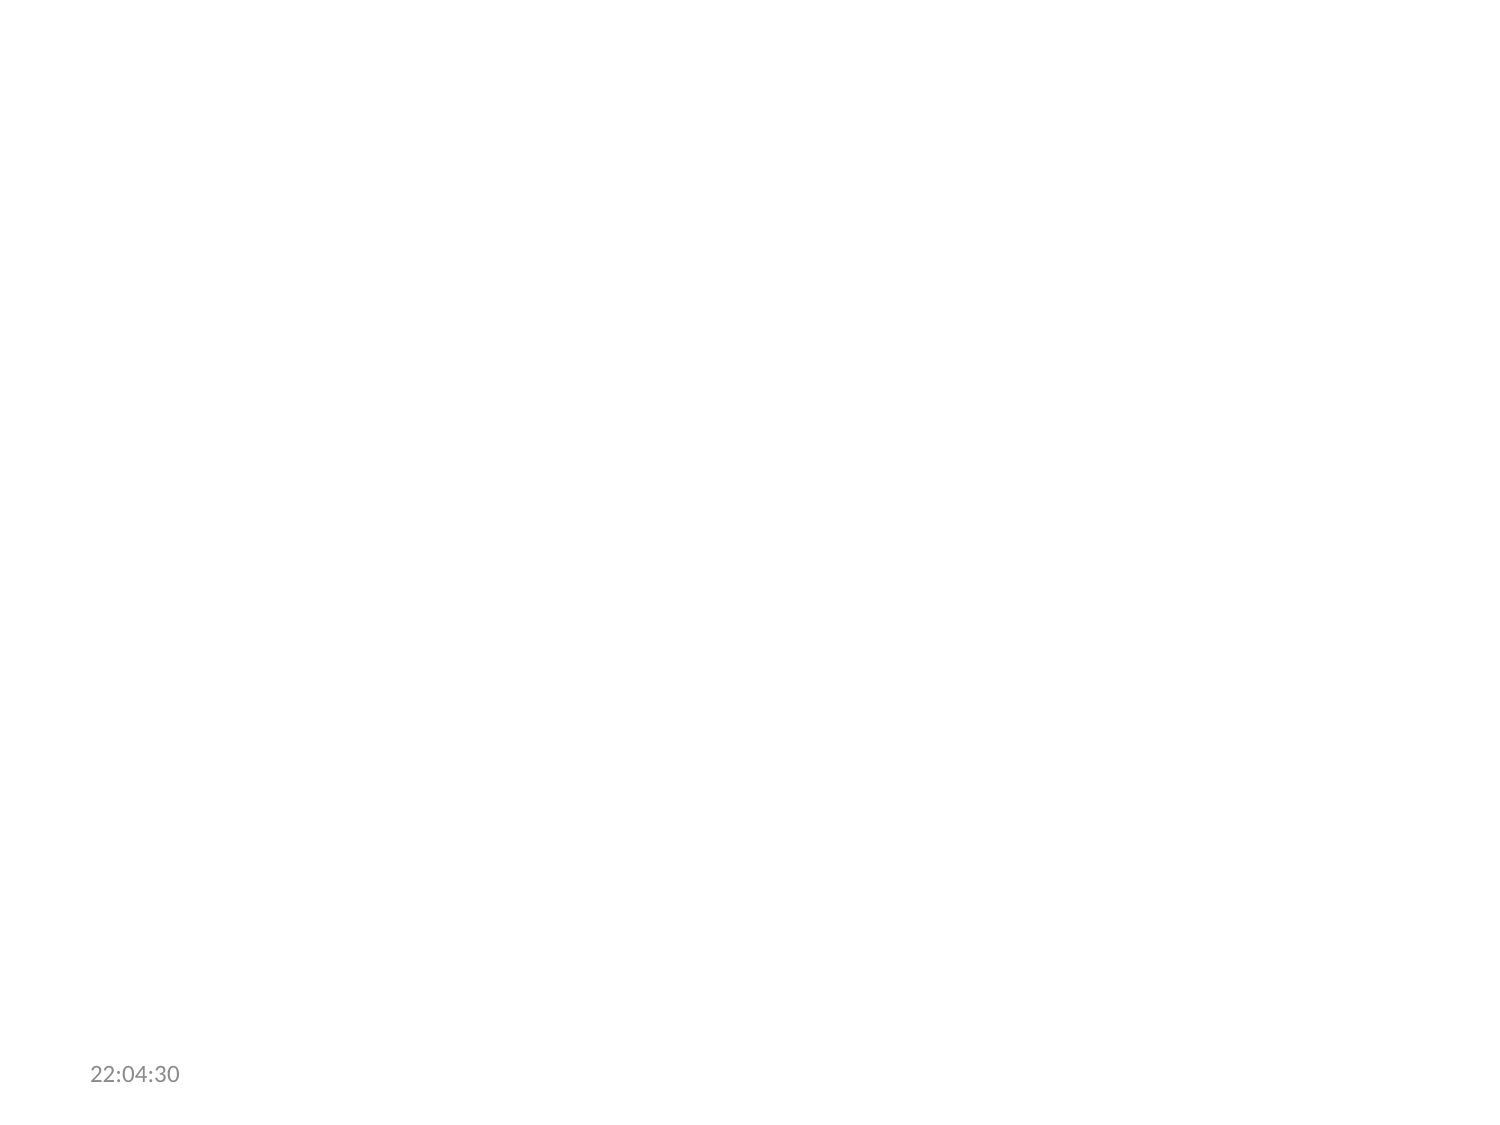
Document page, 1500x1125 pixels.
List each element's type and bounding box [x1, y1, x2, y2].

slide_number [75, 1042, 425, 1103]
